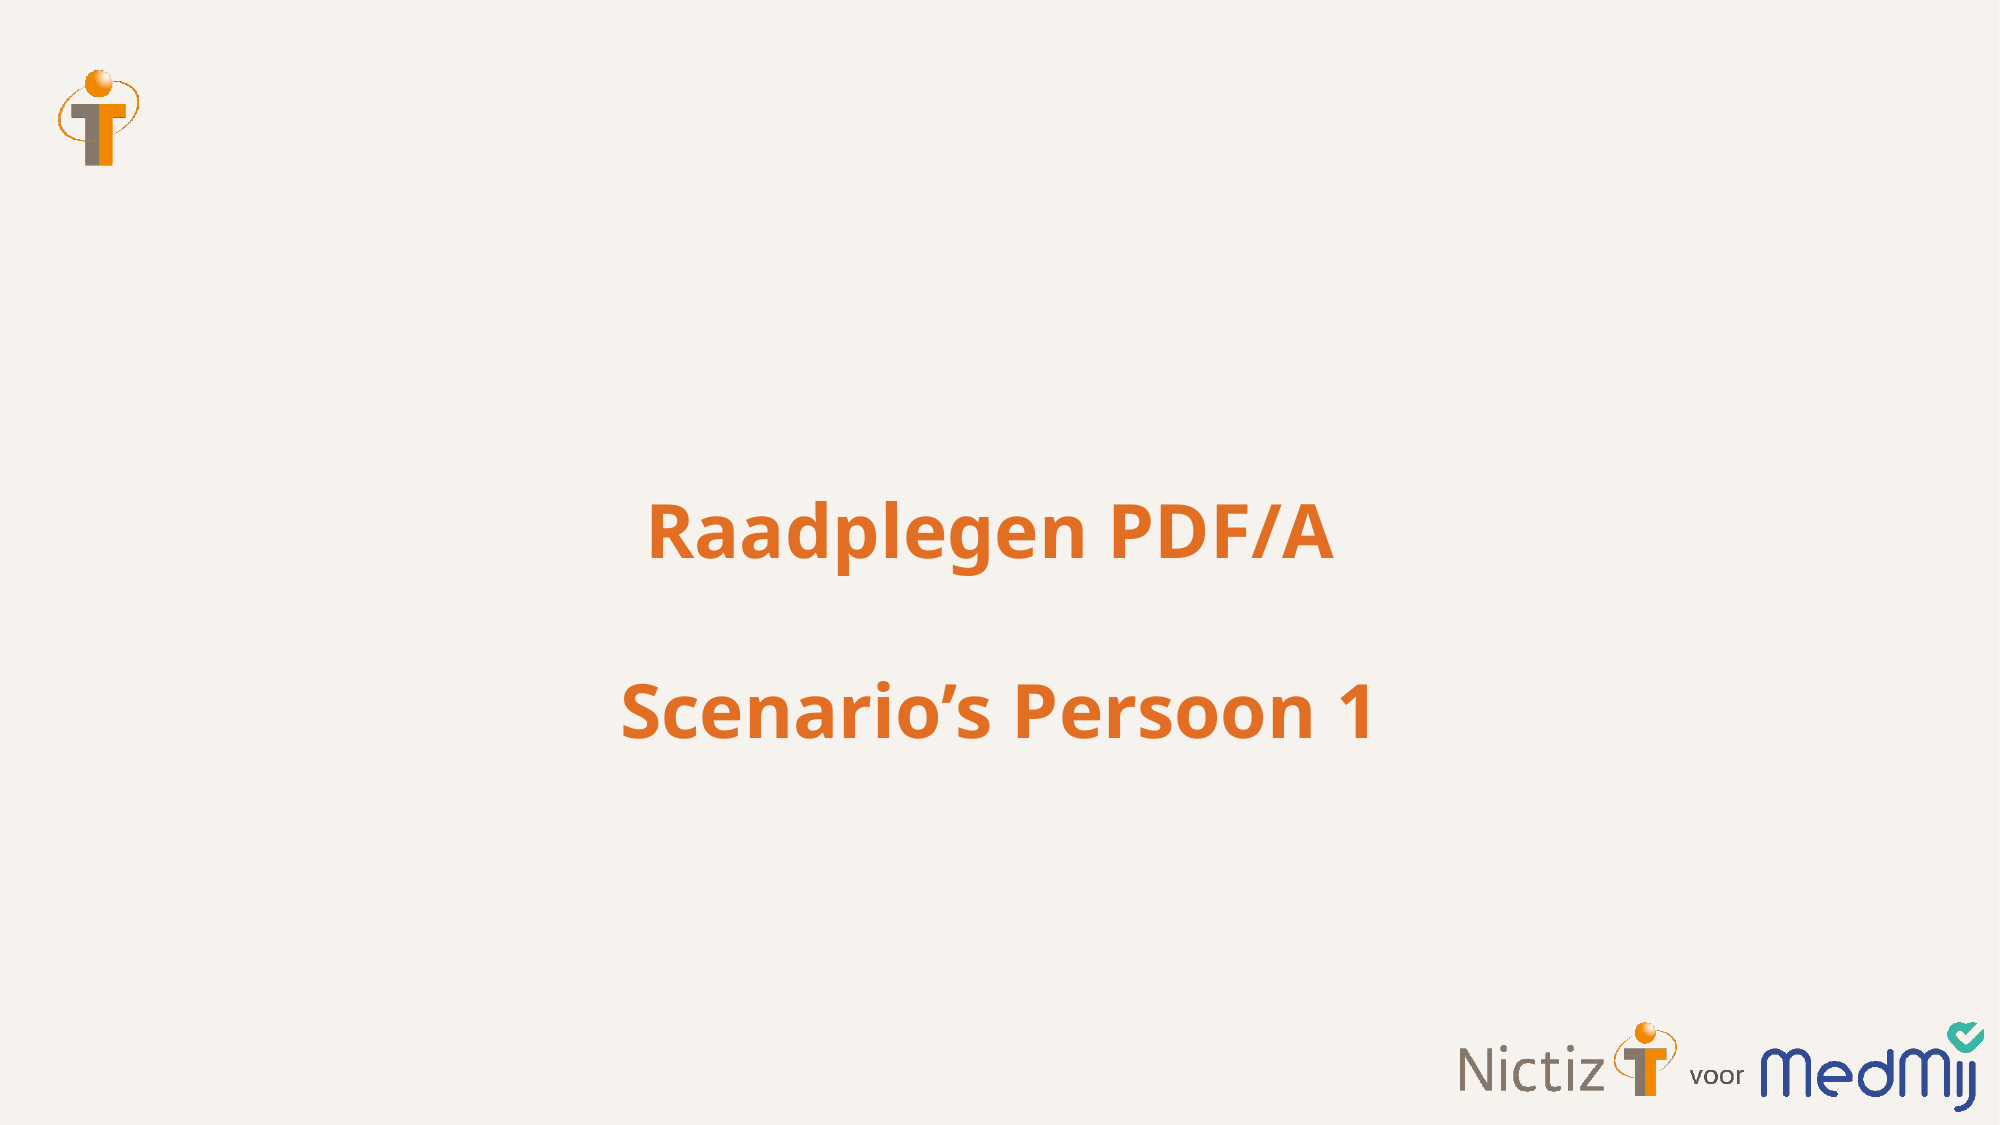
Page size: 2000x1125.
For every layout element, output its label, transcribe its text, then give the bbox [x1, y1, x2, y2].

picture [1457, 1019, 1988, 1113]
picture [50, 66, 151, 187]
title Raadplegen PDF/A Scenario’s Persoon 1 [155, 386, 1844, 848]
